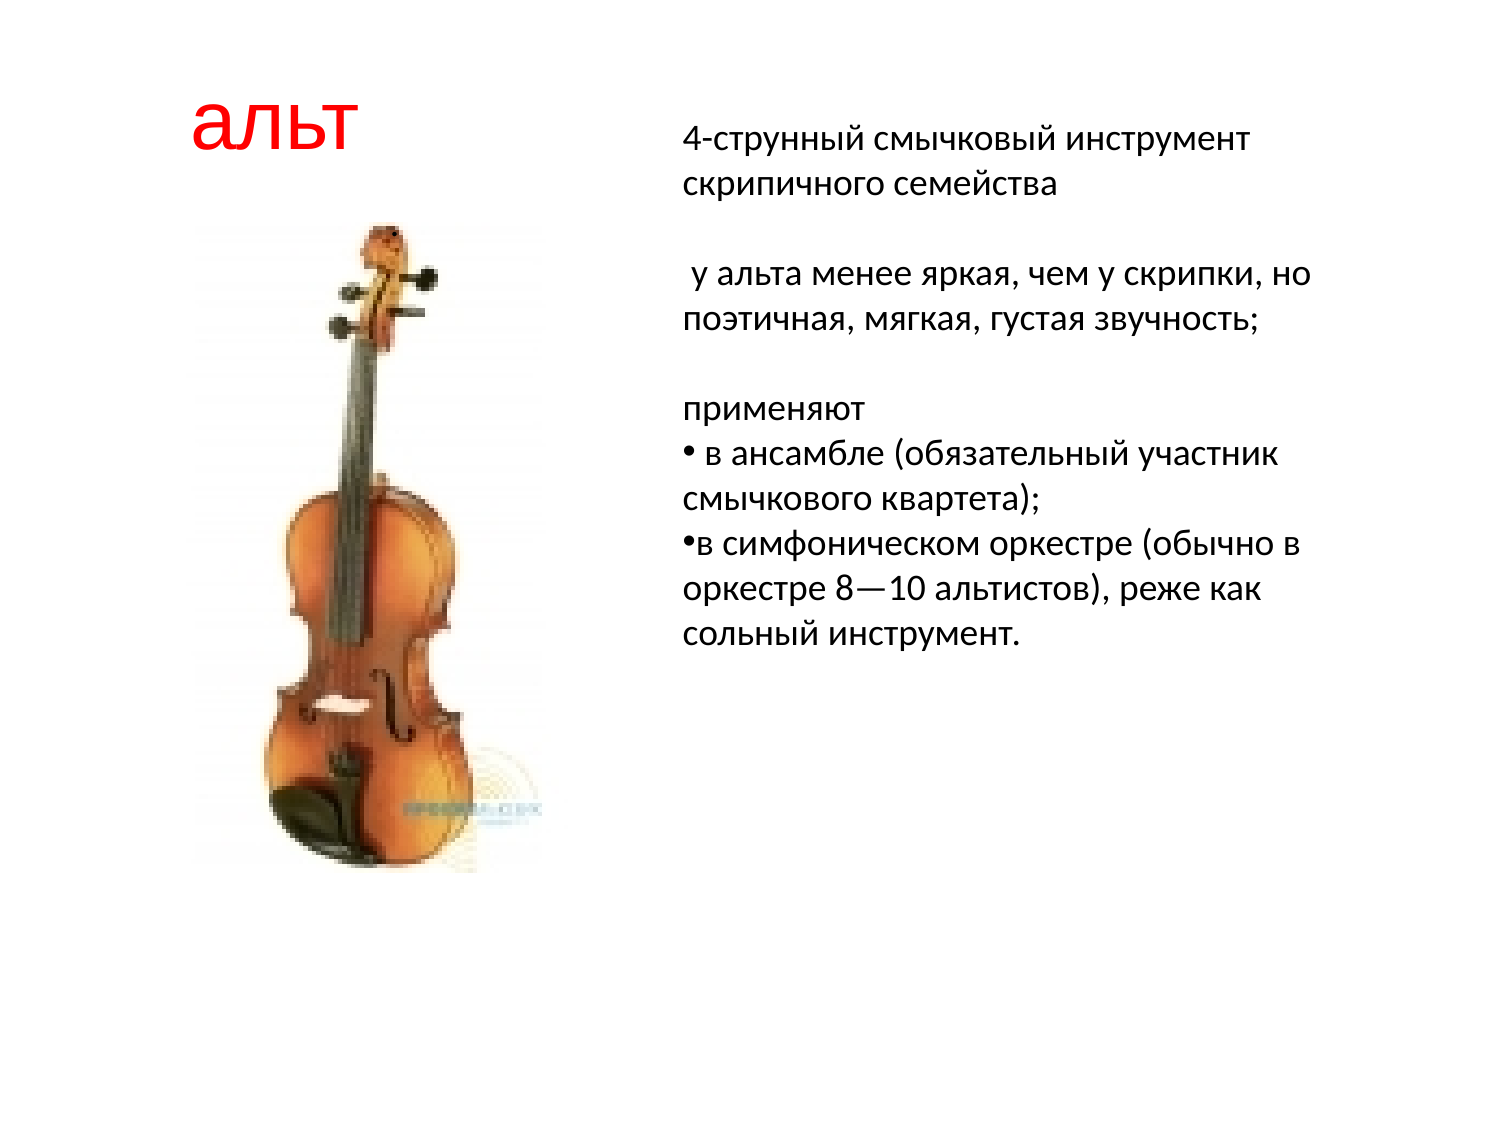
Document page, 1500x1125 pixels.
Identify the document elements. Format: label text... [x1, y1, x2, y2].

text_box альт [175, 58, 762, 174]
text_box 4-струнный смычковый инструмент скрипичного семейства у альта менее яркая, чем у скрипки, но поэтичная, мягкая, густая звучность; применяют в ансамбле (обязательный участник смычкового квартета); в симфоническом оркестре (обычно в оркестре 8—10 альтистов), реже как сольный инструмент. [667, 105, 1418, 661]
picture [152, 222, 587, 874]
text_box . [374, 191, 667, 252]
